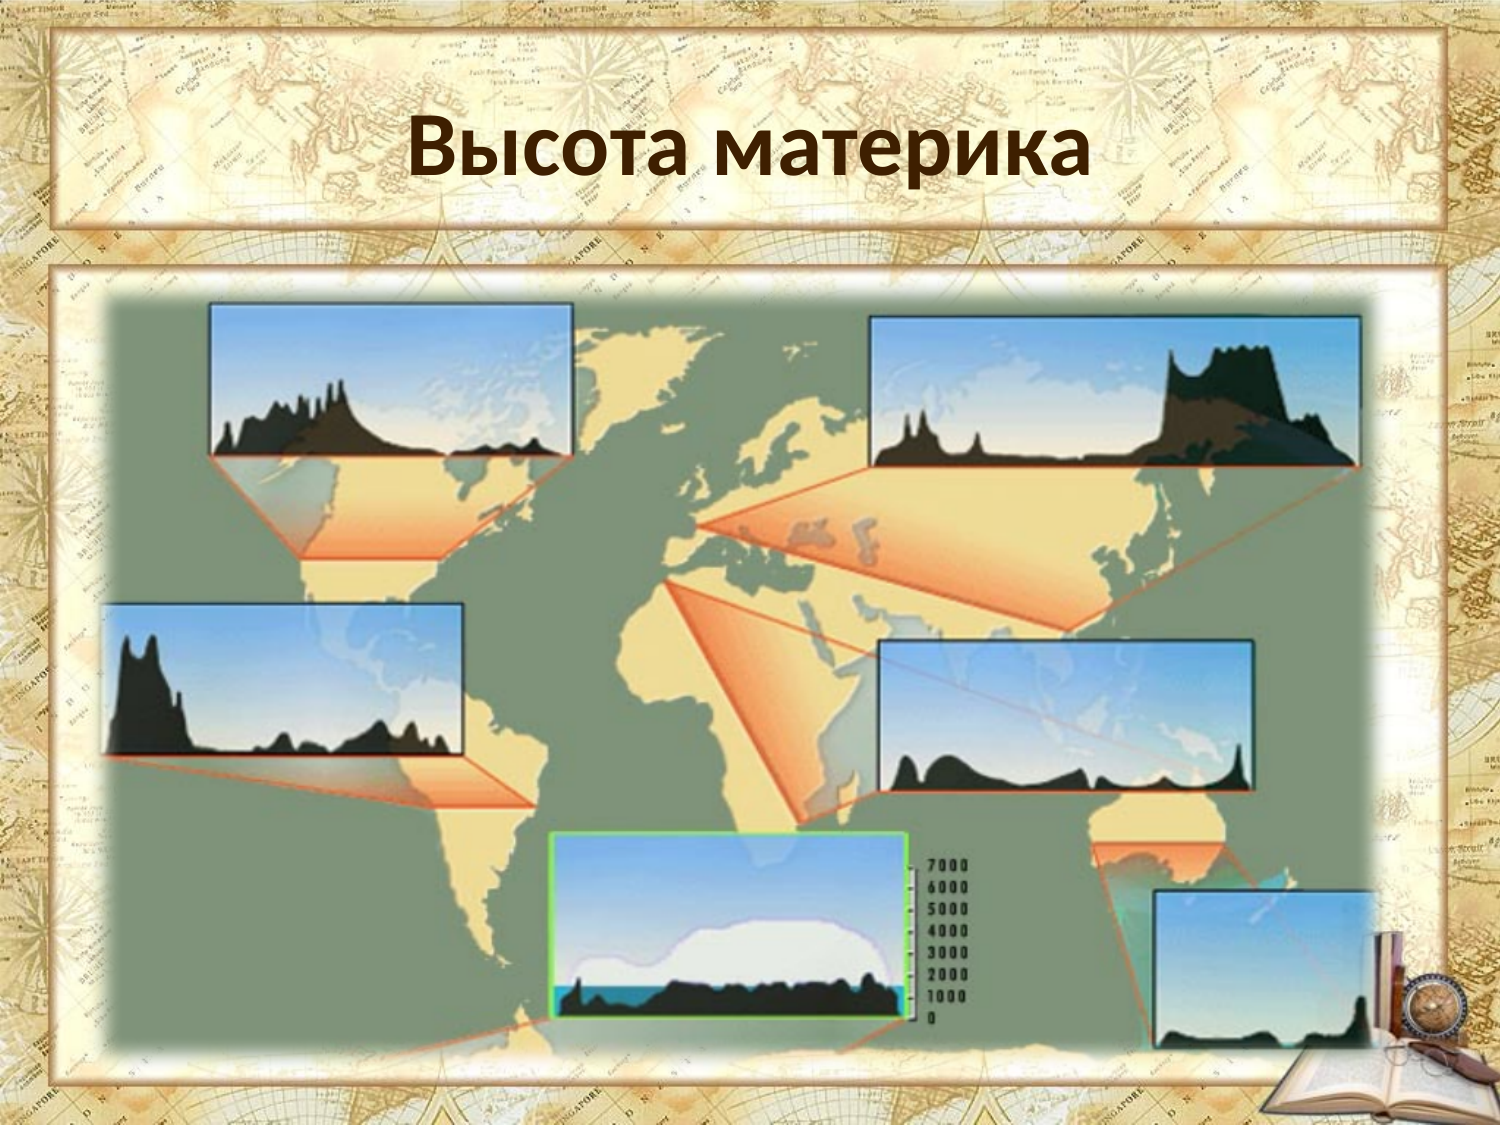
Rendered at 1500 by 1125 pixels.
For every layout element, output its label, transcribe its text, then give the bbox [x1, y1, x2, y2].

title Высота материка [75, 45, 1425, 233]
picture [0, 0, 1500, 1125]
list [88, 278, 1404, 1093]
